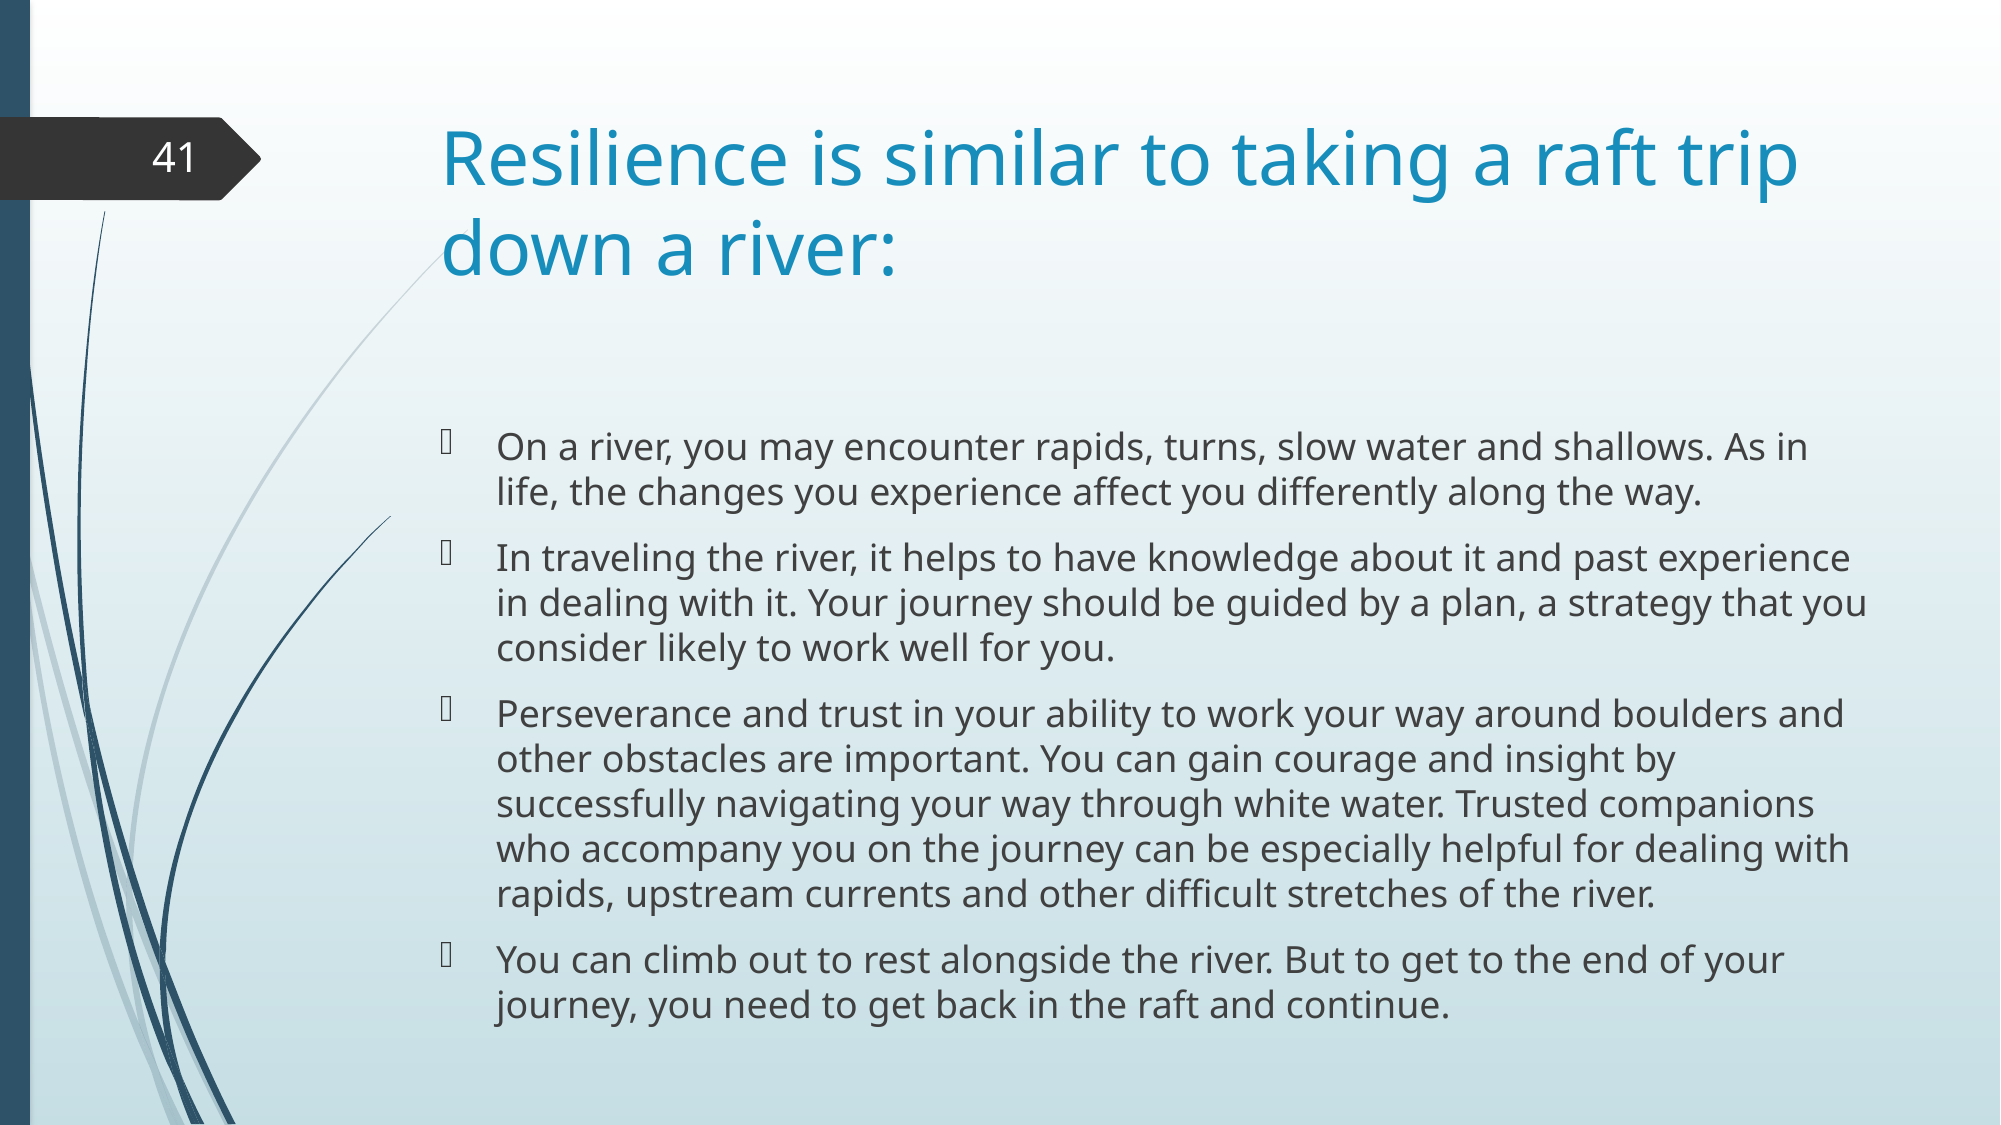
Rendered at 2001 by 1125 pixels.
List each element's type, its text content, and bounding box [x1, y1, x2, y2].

title Resilience is similar to taking a raft trip down a river: [425, 102, 1888, 313]
list On a river, you may encounter rapids, turns, slow water and shallows. As in life, the changes you experience affect you differently along the way. In traveling the river, it helps to have knowledge about it and past experience in dealing with it. Your journey should be guided by a plan, a strategy that you consider likely to work well for you. Perseverance and trust in your ability to work your way around boulders and other obstacles are important. You can gain courage and insight by successfully navigating your way through white water. Trusted companions who accompany you on the journey can be especially helpful for dealing with rapids, upstream currents and other difficult stretches of the river. You can climb out to rest alongside the river. But to get to the end of your journey, you need to get back in the raft and continue. [424, 350, 1888, 1066]
slide_number 41 [87, 129, 216, 190]
